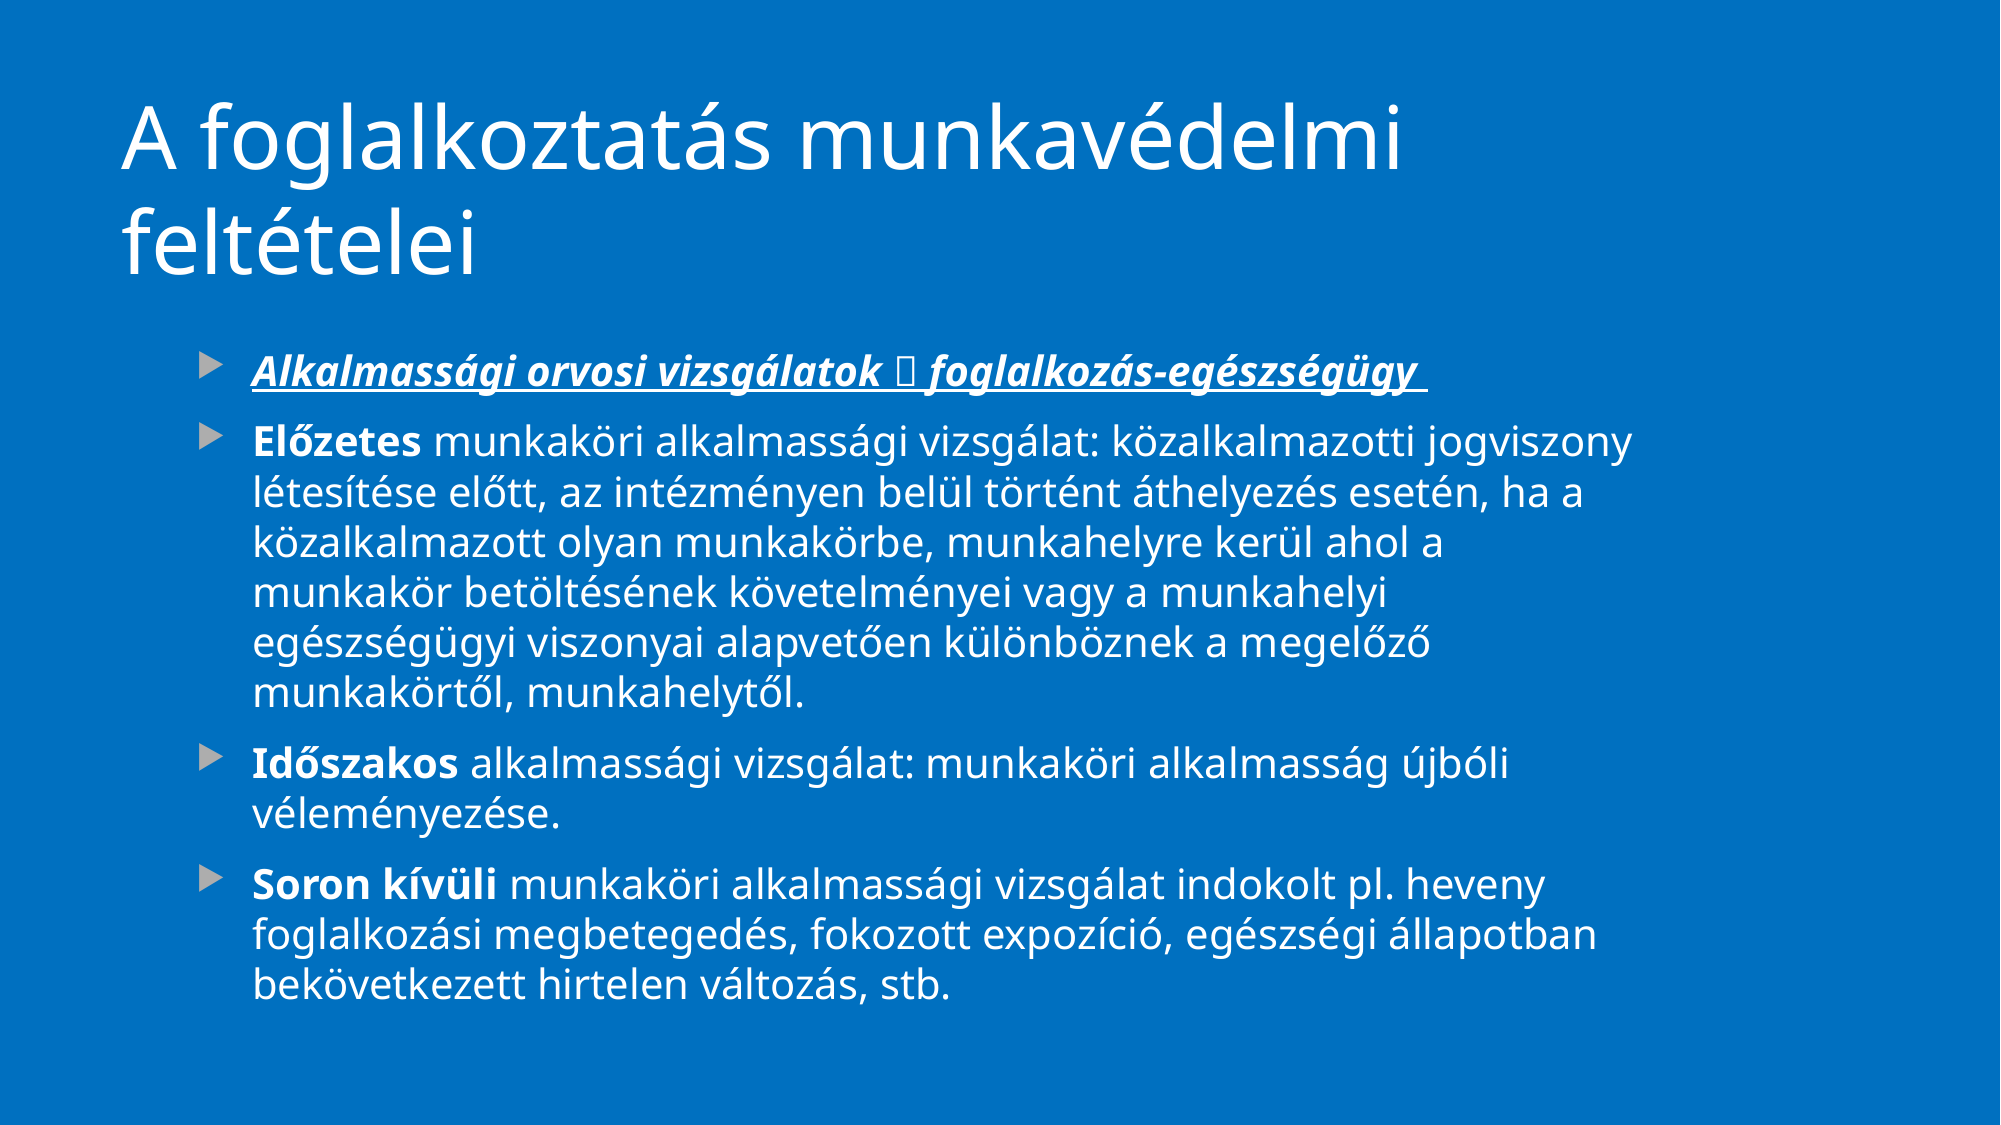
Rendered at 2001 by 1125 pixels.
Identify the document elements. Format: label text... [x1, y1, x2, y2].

title A foglalkoztatás munkavédelmi feltételei [106, 74, 1649, 304]
list Alkalmassági orvosi vizsgálatok  foglalkozás-egészségügy Előzetes munkaköri alkalmassági vizsgálat: közalkalmazotti jogviszony létesítése előtt, az intézményen belül történt áthelyezés esetén, ha a közalkalmazott olyan munkakörbe, munkahelyre kerül ahol a munkakör betöltésének követelményei vagy a munkahelyi egészségügyi viszonyai alapvetően különböznek a megelőző munkakörtől, munkahelytől. Időszakos alkalmassági vizsgálat: munkaköri alkalmasság újbóli véleményezése. Soron kívüli munkaköri alkalmassági vizsgálat indokolt pl. heveny foglalkozási megbetegedés, fokozott expozíció, egészségi állapotban bekövetkezett hirtelen változás, stb. [181, 336, 1649, 1025]
